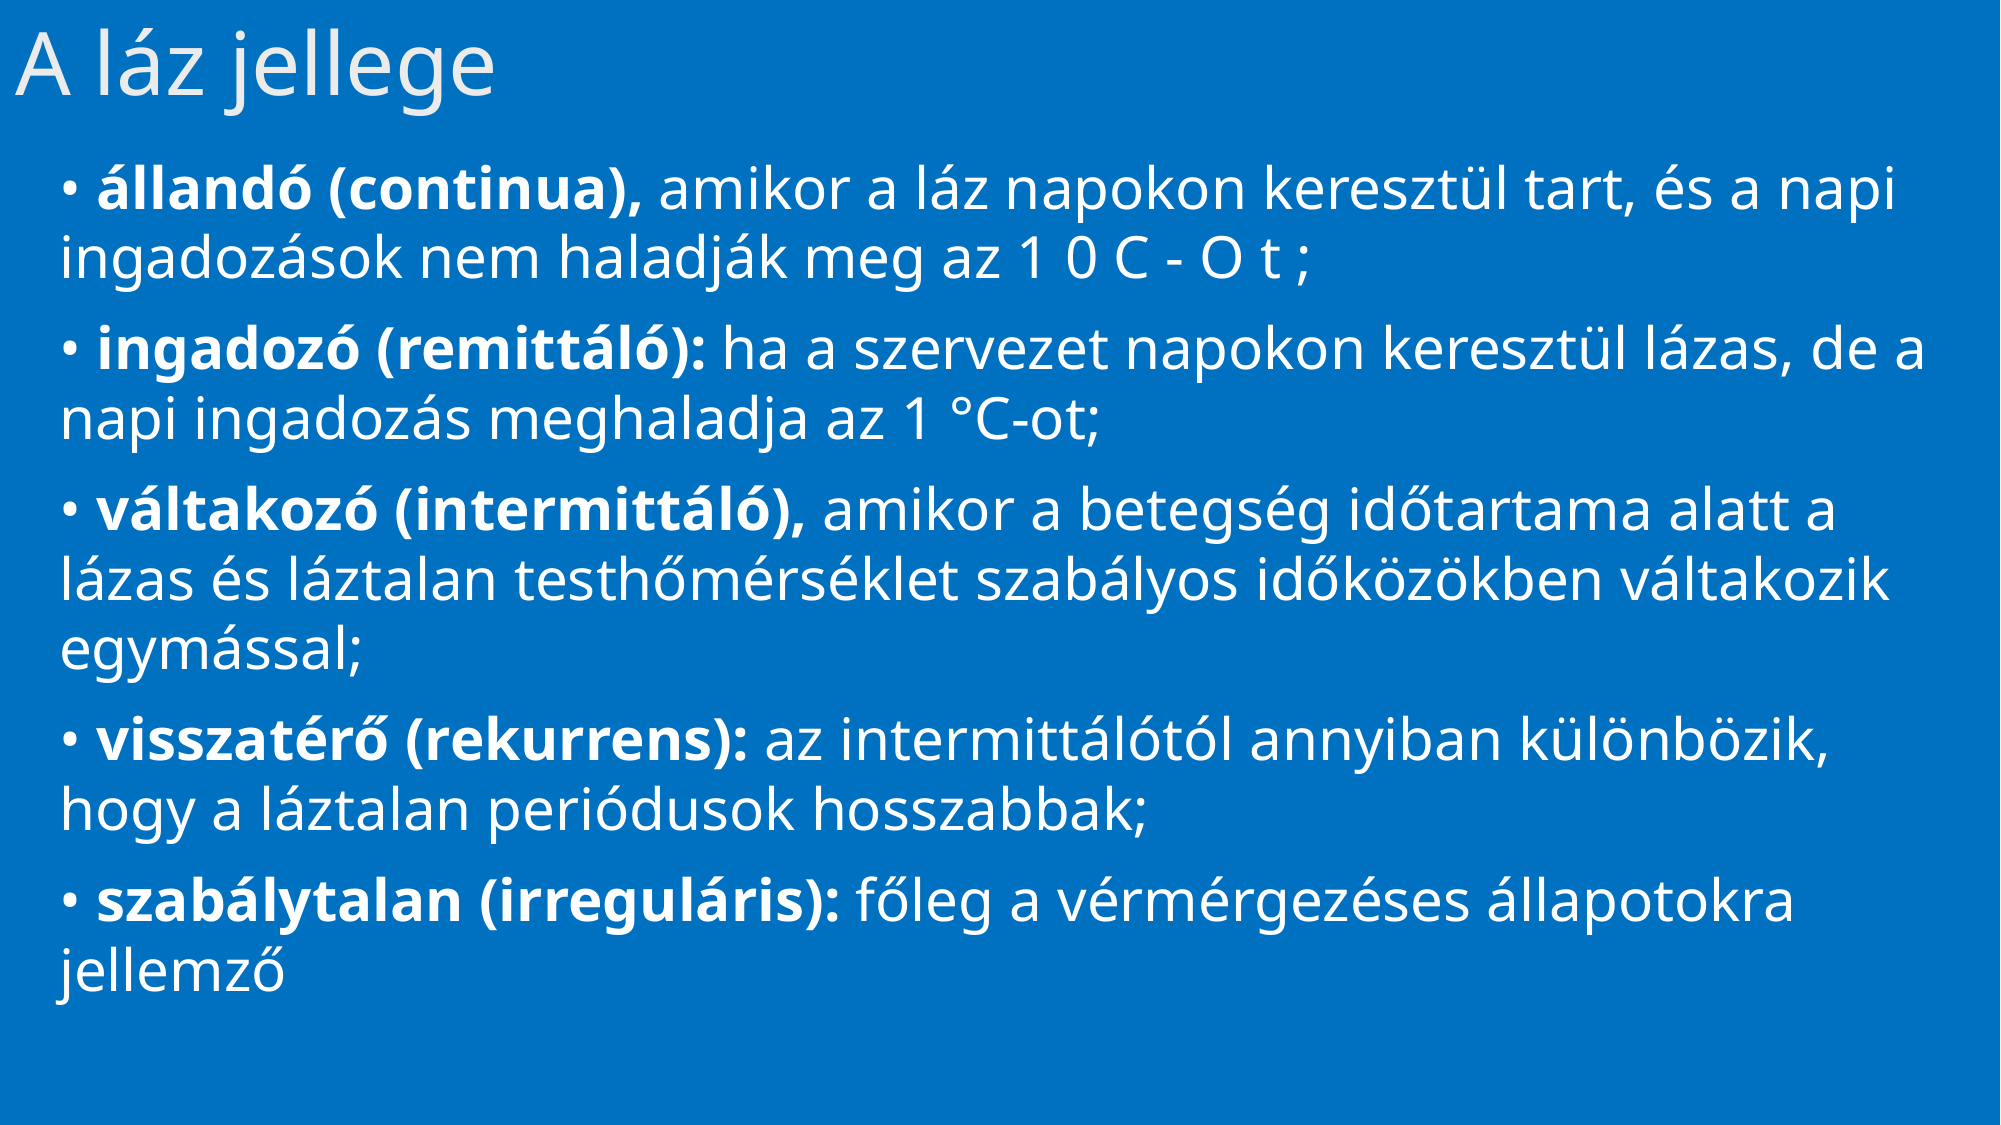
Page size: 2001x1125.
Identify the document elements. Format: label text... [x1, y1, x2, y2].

list • állandó (continua), amikor a láz napokon keresztül tart, és a napi ingadozások nem haladják meg az 1 0 C - O t ; • ingadozó (remittáló): ha a szervezet napokon keresztül lázas, de a napi ingadozás meghaladja az 1 °C-ot; • váltakozó (intermittáló), amikor a betegség időtartama alatt a lázas és láztalan testhőmérséklet szabályos időközökben váltakozik egymással; • visszatérő (rekurrens): az intermittálótól annyiban különbözik, hogy a láztalan periódusok hosszabbak; • szabálytalan (irreguláris): főleg a vérmérgezéses állapotokra jellemző [44, 143, 1955, 1088]
title A láz jellege [0, 0, 1543, 144]
